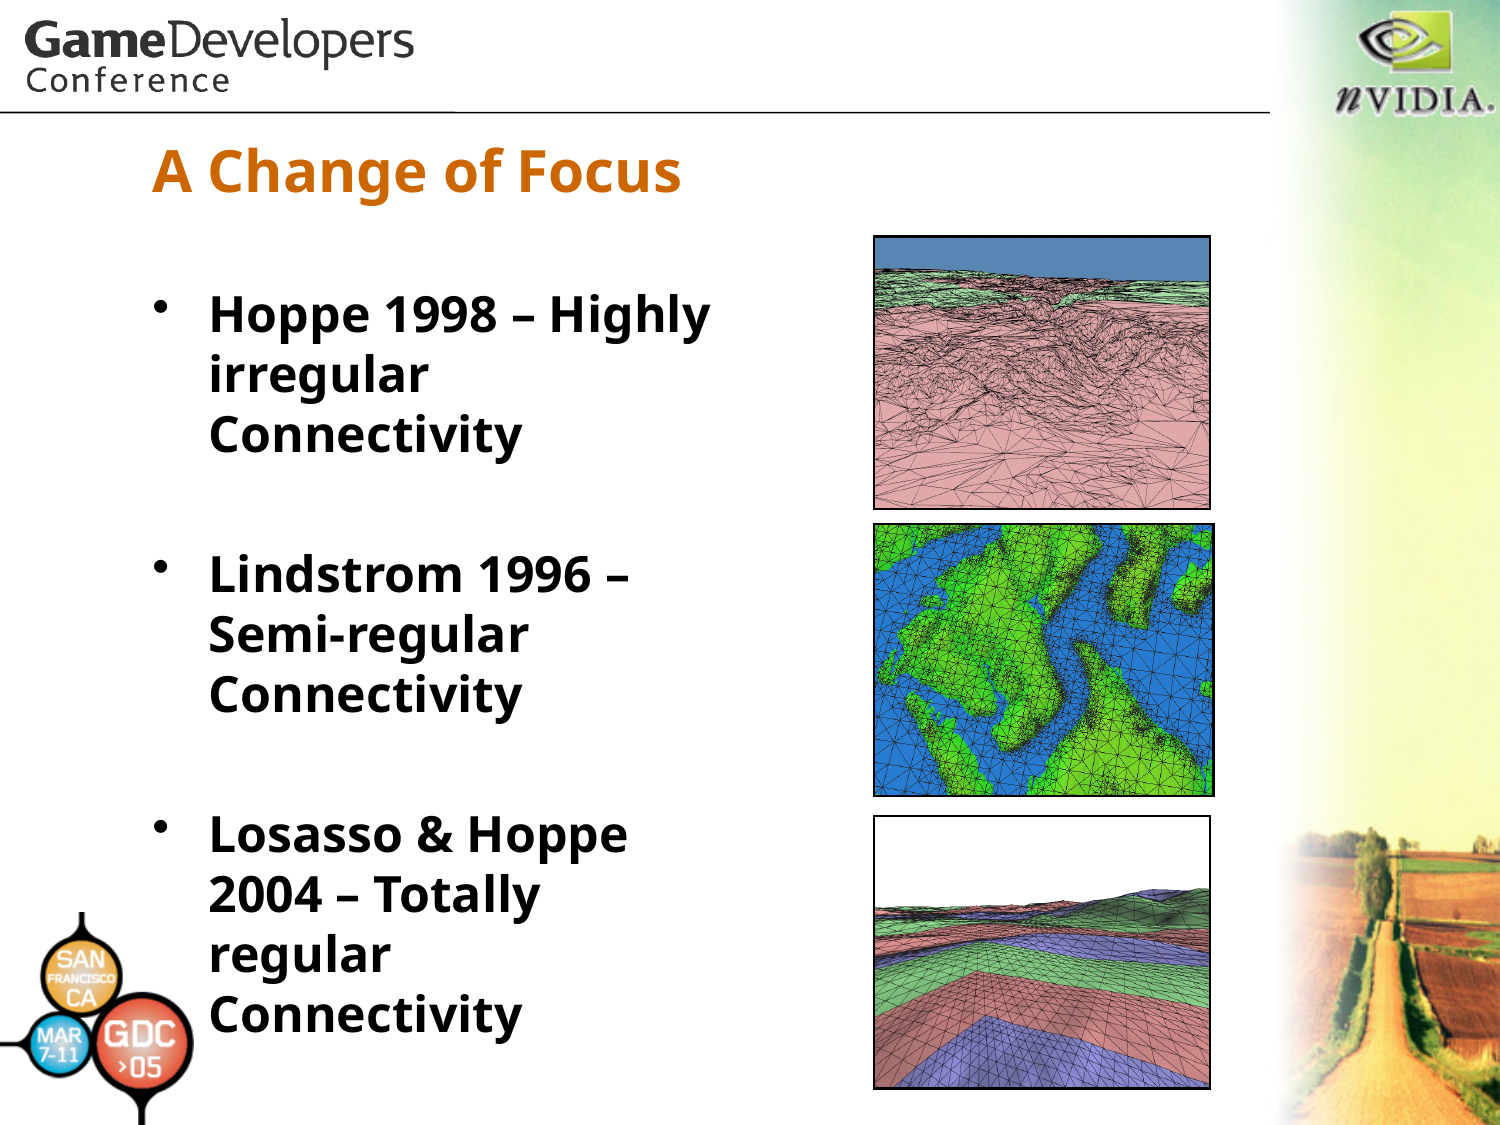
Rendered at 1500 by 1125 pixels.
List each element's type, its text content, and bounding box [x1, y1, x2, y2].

picture [874, 524, 1213, 796]
list Hoppe 1998 – Highly irregular Connectivity Lindstrom 1996 – Semi-regular Connectivity Losasso & Hoppe 2004 – Totally regular Connectivity [137, 275, 727, 1100]
picture [1270, 0, 1500, 1125]
picture [0, 912, 194, 1125]
picture [0, 0, 438, 110]
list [874, 237, 1210, 508]
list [874, 817, 1210, 1088]
title A Change of Focus [137, 112, 1338, 225]
